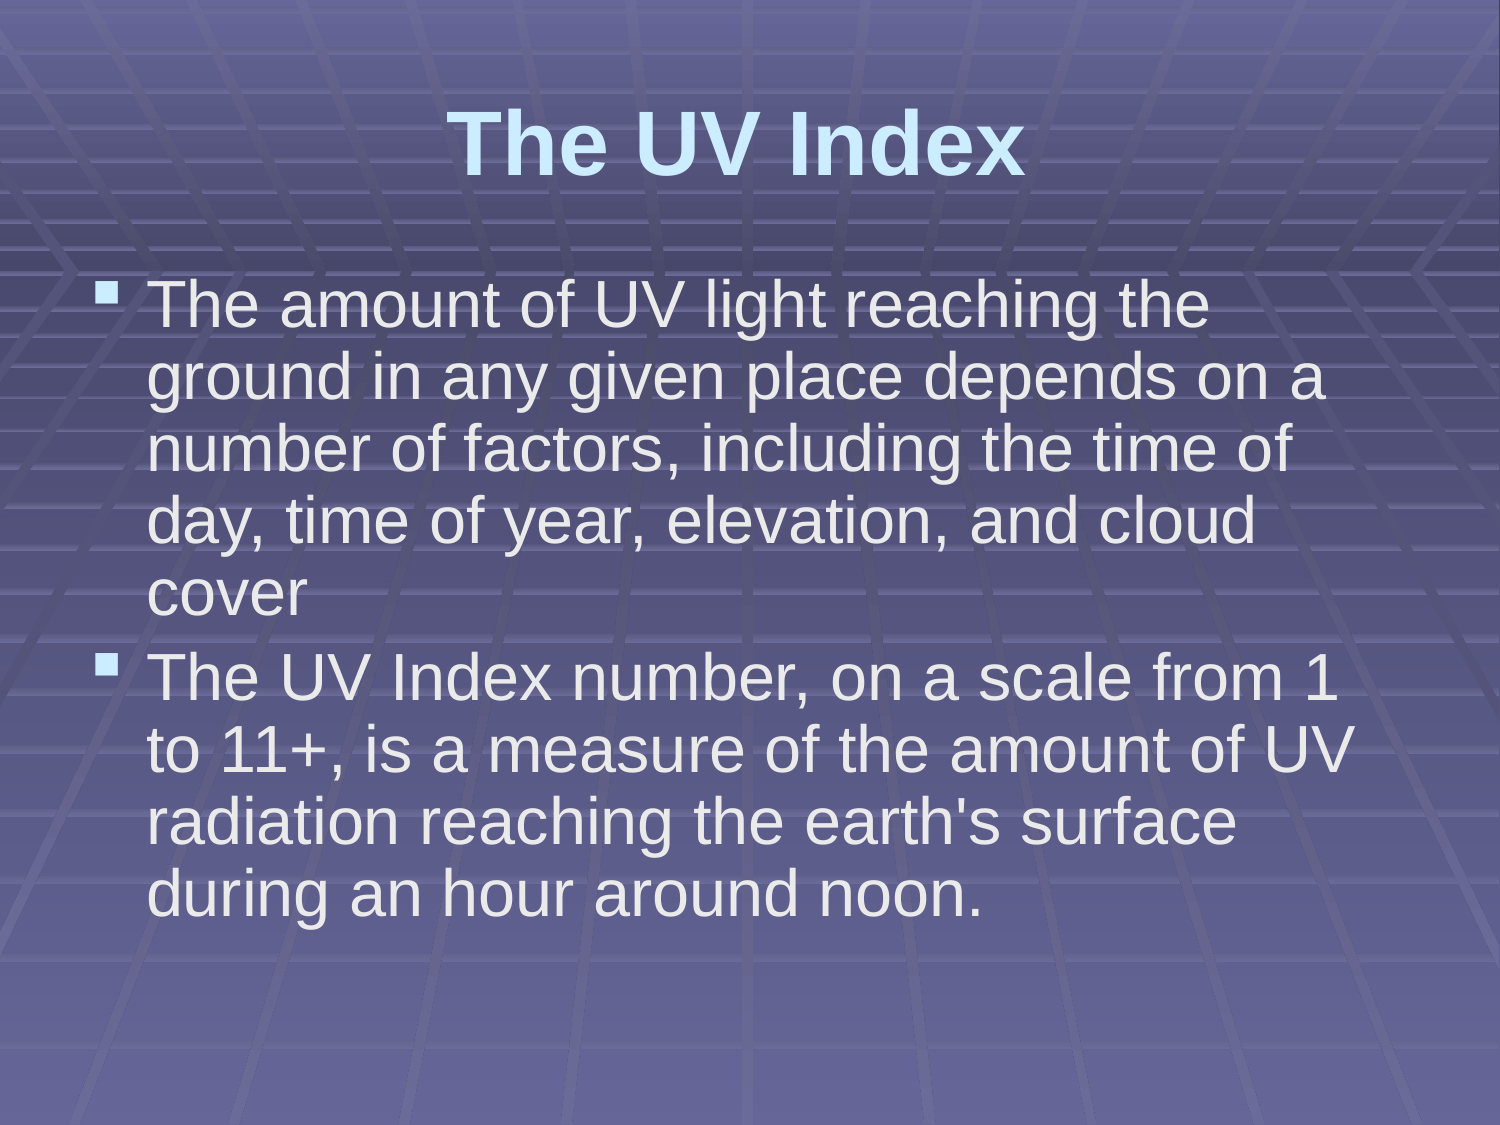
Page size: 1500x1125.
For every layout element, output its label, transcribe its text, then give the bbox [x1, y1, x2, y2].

title The UV Index [74, 44, 1425, 233]
list The amount of UV light reaching the ground in any given place depends on a number of factors, including the time of day, time of year, elevation, and cloud cover The UV Index number, on a scale from 1 to 11+, is a measure of the amount of UV radiation reaching the earth's surface during an hour around noon. [74, 261, 1425, 1001]
